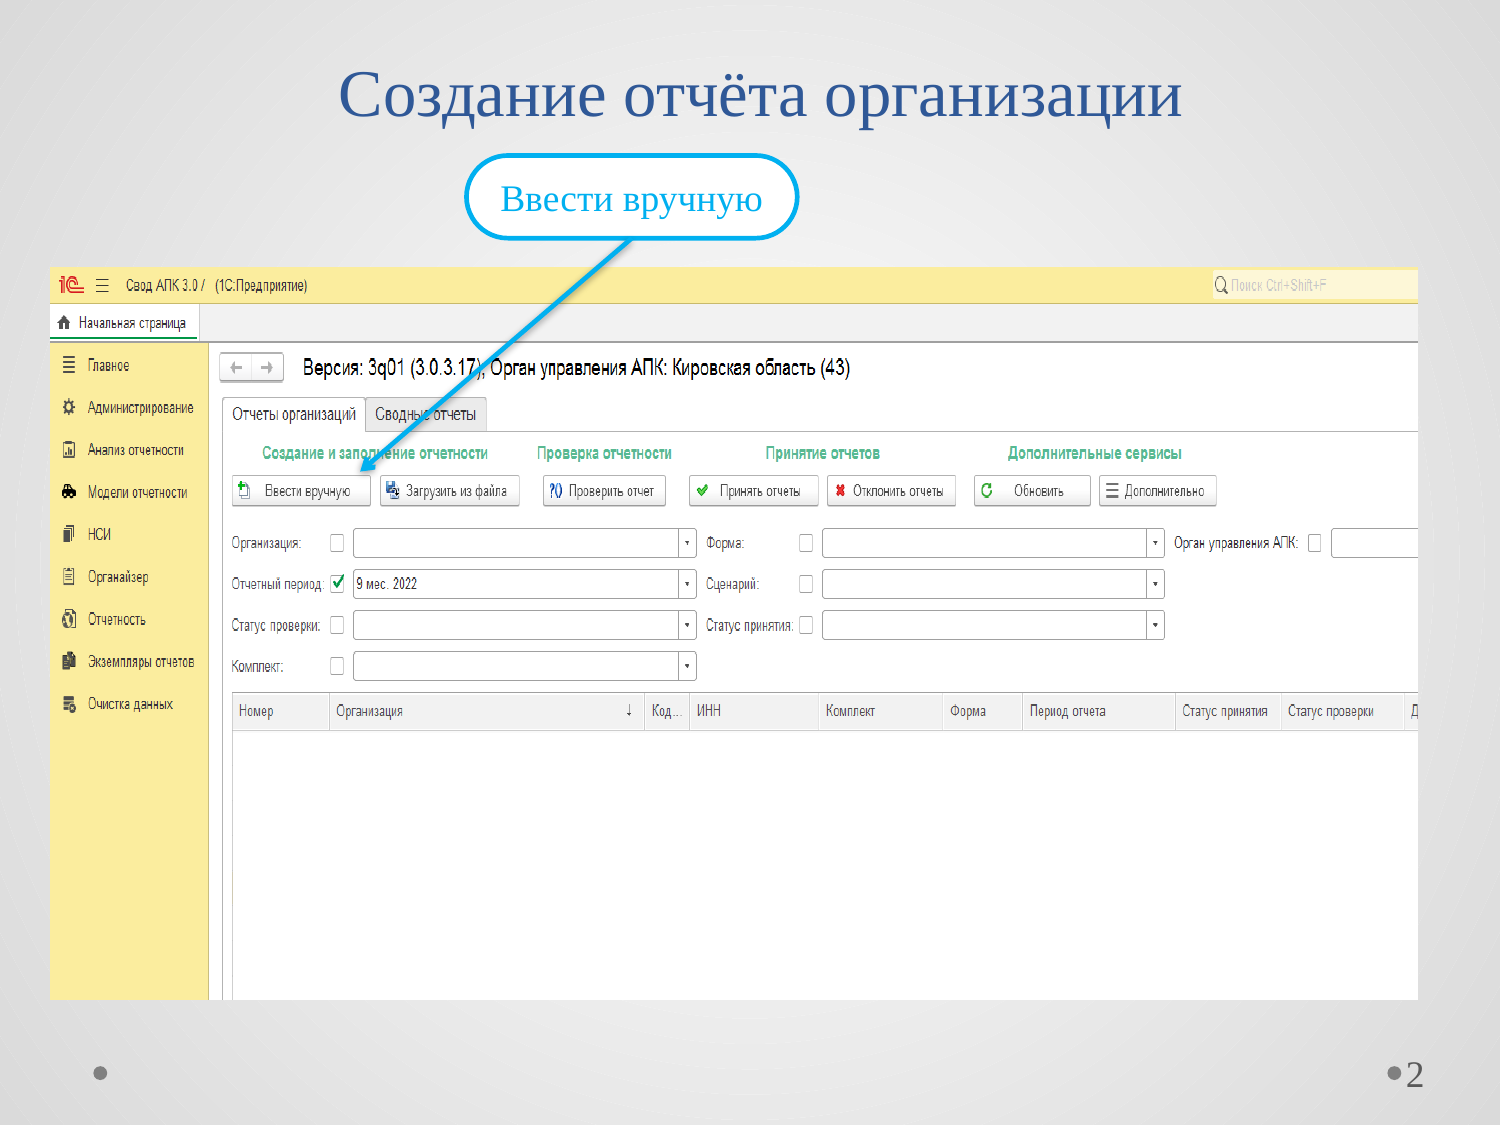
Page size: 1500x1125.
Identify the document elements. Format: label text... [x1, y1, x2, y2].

picture [50, 266, 1418, 1000]
title Создание отчёта организации [301, 54, 1223, 138]
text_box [359, 155, 798, 472]
slide_number 2 [1401, 1042, 1494, 1103]
